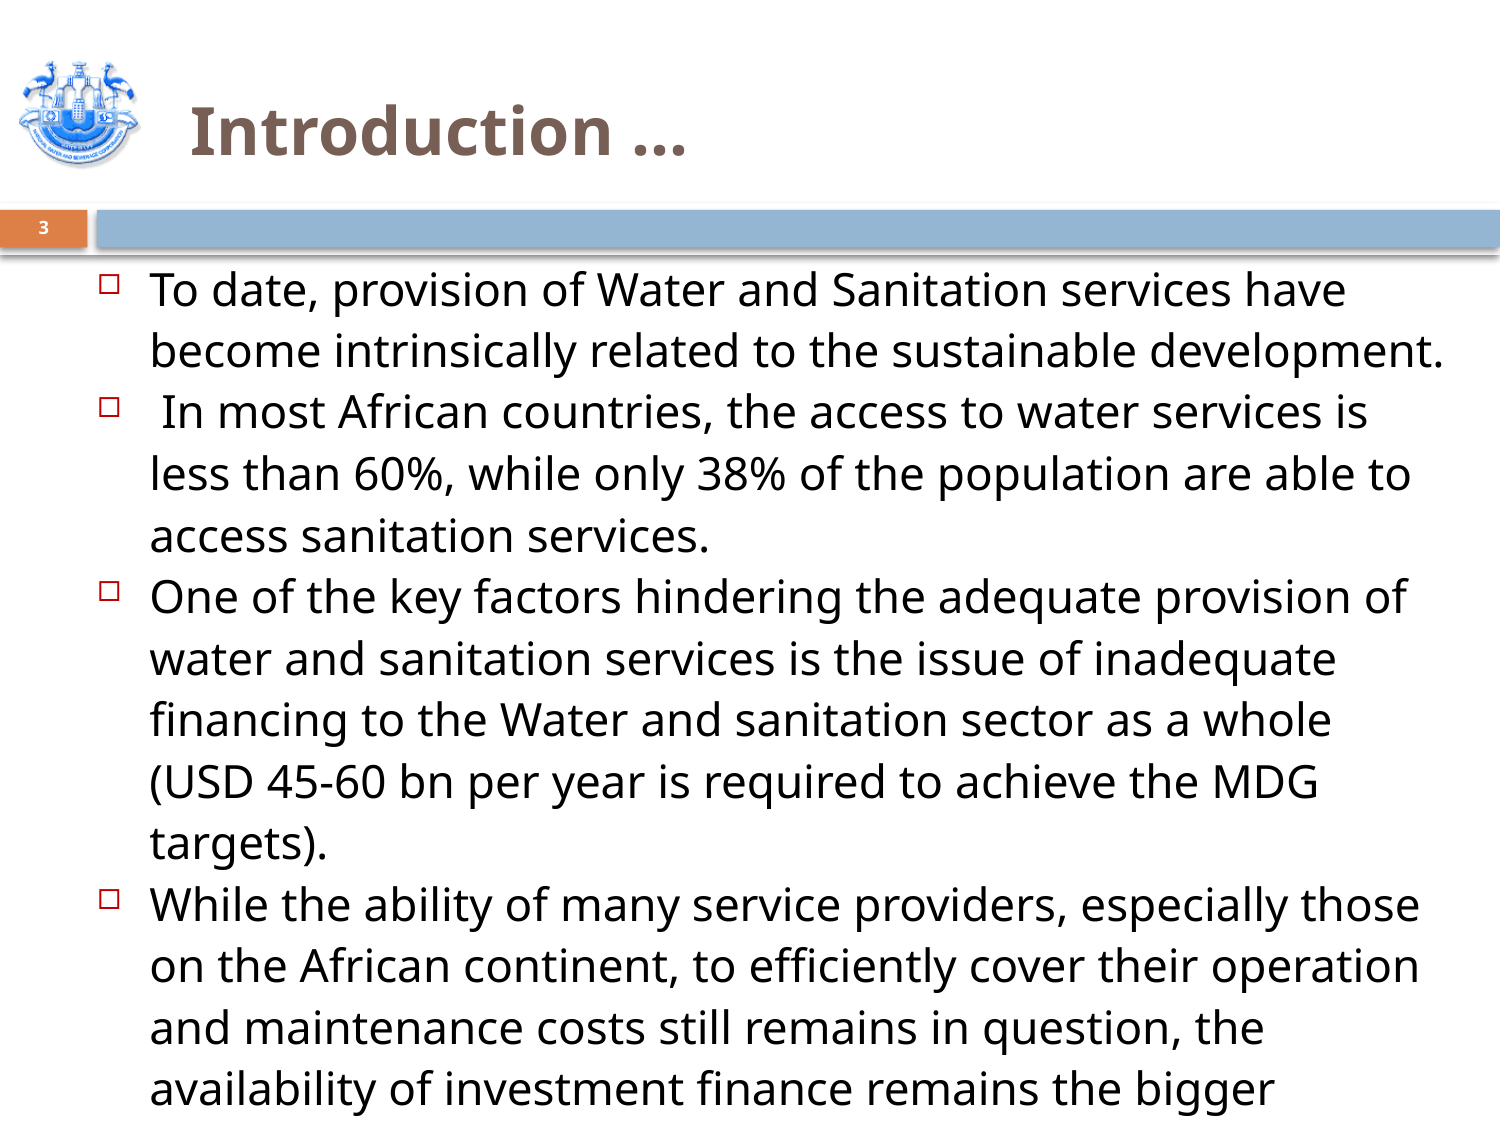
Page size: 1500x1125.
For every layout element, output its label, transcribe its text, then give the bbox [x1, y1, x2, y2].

slide_number 3 [0, 208, 88, 249]
picture [0, 58, 159, 171]
list To date, provision of Water and Sanitation services have become intrinsically related to the sustainable development. In most African countries, the access to water services is less than 60%, while only 38% of the population are able to access sanitation services. One of the key factors hindering the adequate provision of water and sanitation services is the issue of inadequate financing to the Water and sanitation sector as a whole (USD 45-60 bn per year is required to achieve the MDG targets). While the ability of many service providers, especially those on the African continent, to efficiently cover their operation and maintenance costs still remains in question, the availability of investment finance remains the bigger challenge. [81, 245, 1466, 1055]
title Introduction … [175, 58, 1414, 200]
